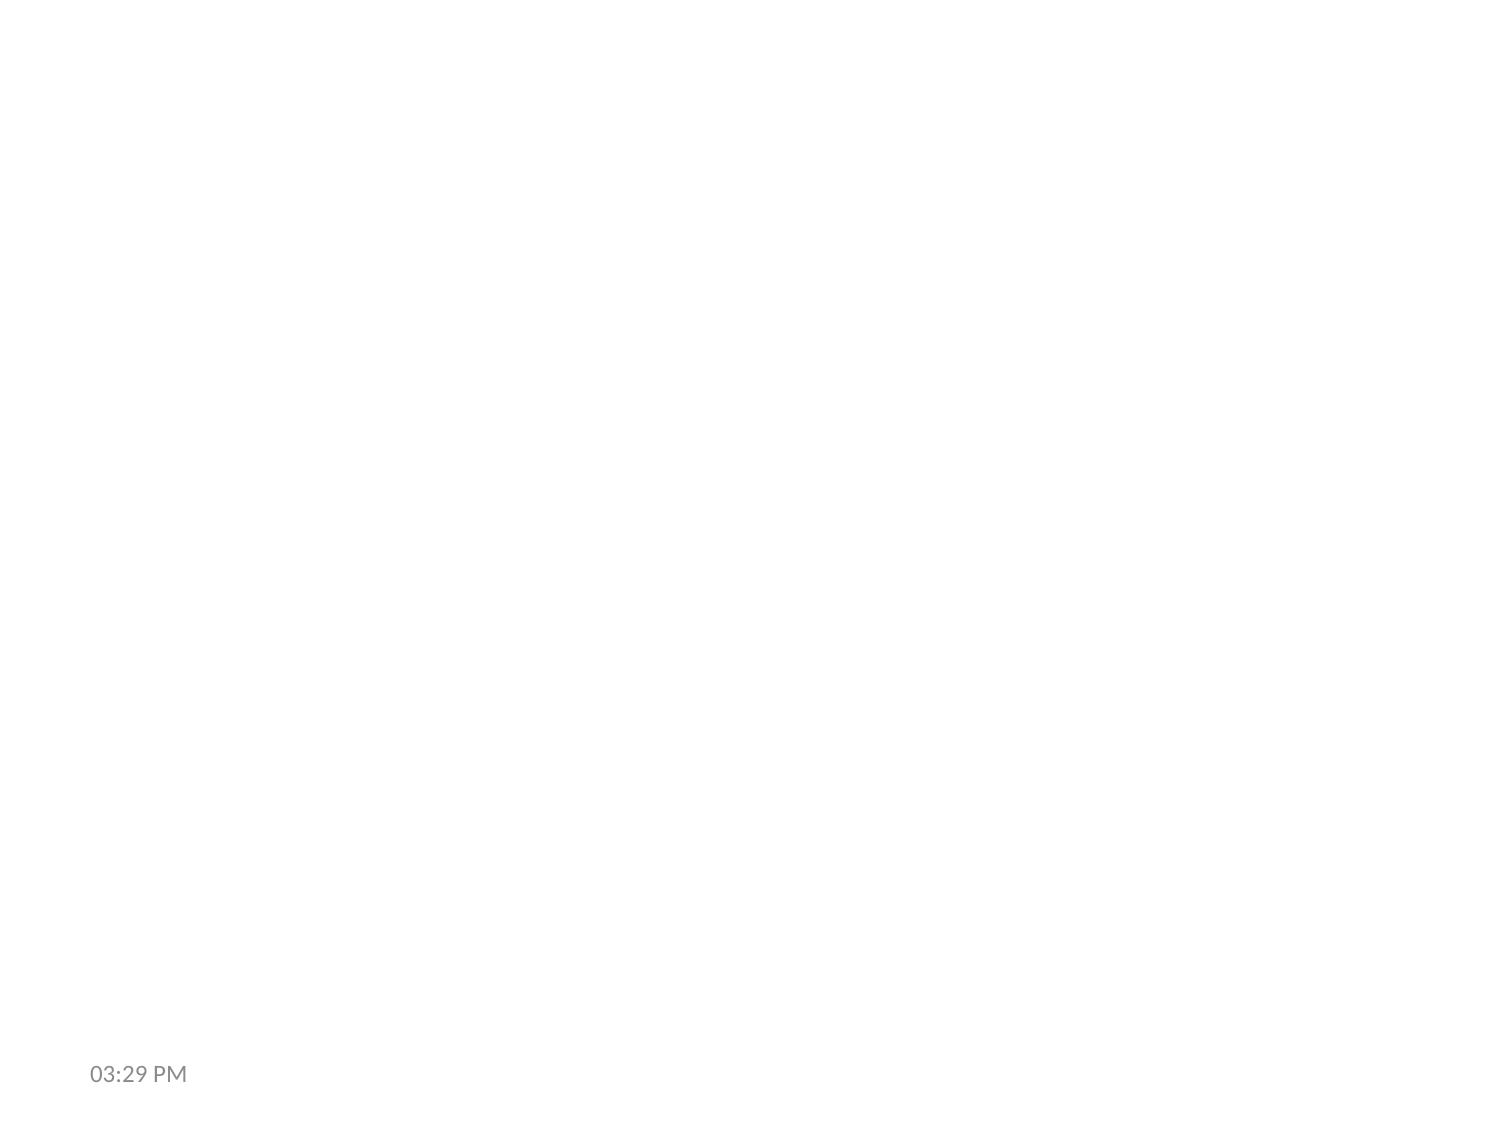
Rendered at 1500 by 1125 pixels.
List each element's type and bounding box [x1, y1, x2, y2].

slide_number [75, 1042, 425, 1103]
